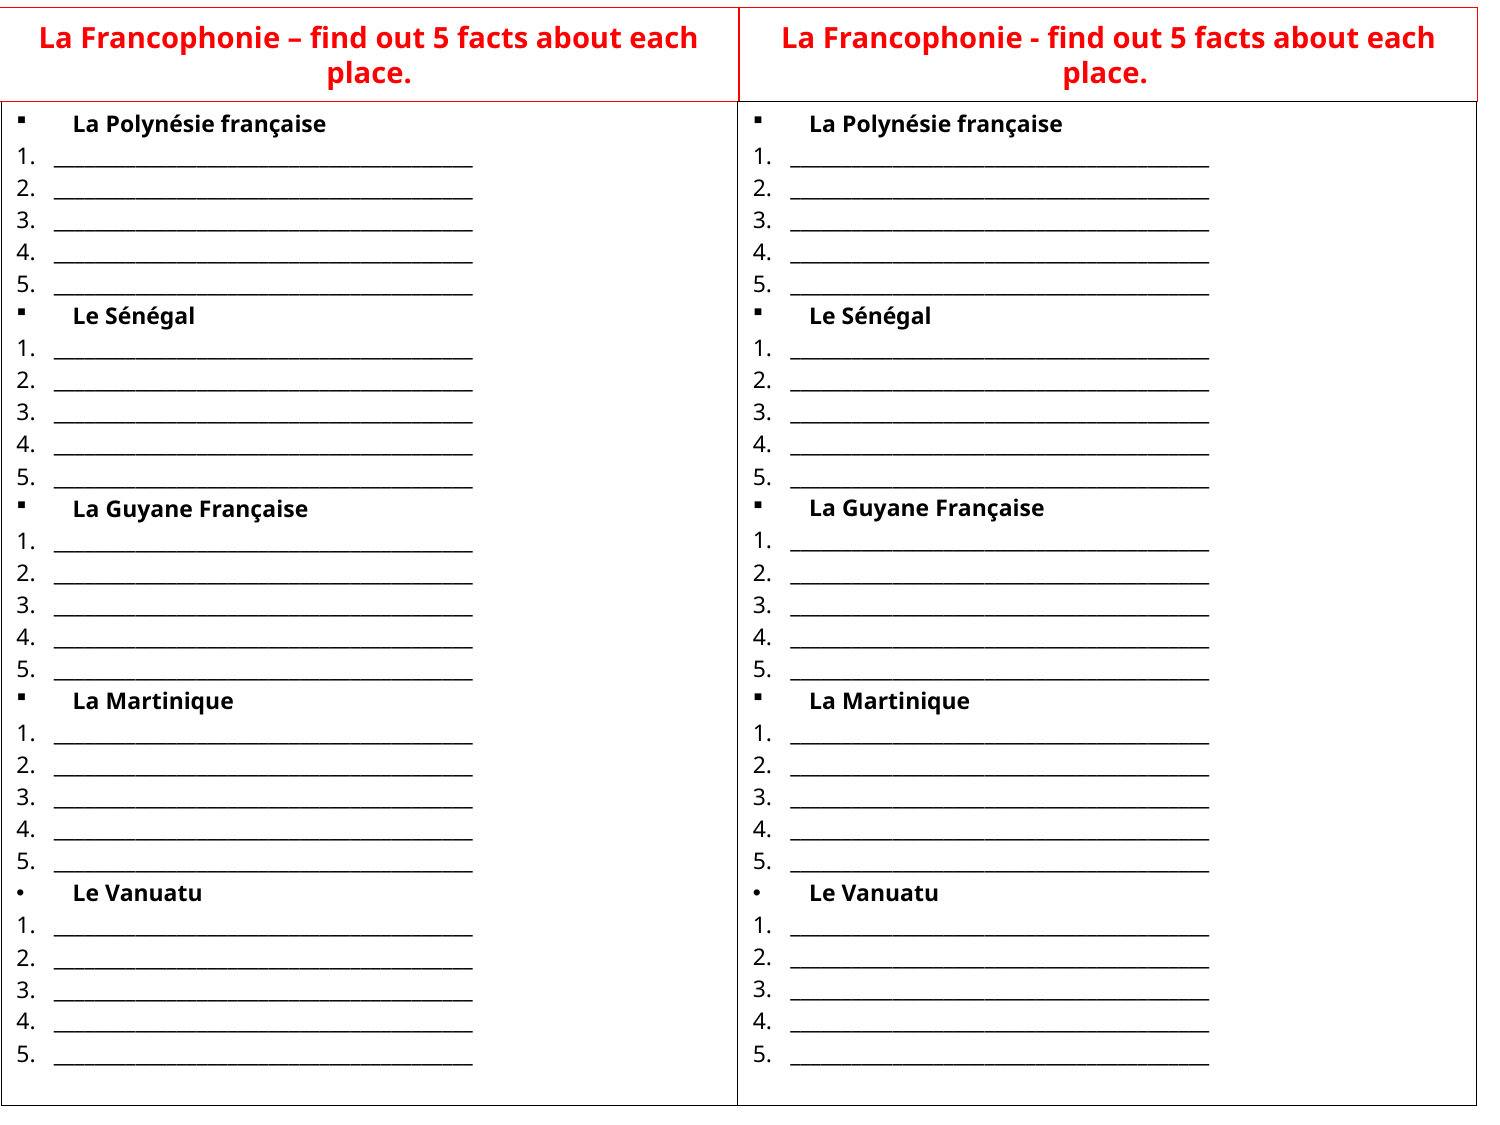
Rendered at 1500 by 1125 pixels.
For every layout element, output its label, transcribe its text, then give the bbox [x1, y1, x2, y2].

text_box La Polynésie française _________________________________________ _________________________________________ _________________________________________ _________________________________________ _________________________________________ Le Sénégal _________________________________________ _________________________________________ _________________________________________ _________________________________________ _________________________________________ La Guyane Française _________________________________________ _________________________________________ _________________________________________ _________________________________________ _________________________________________ La Martinique _________________________________________ _________________________________________ _________________________________________ _________________________________________ _________________________________________ Le Vanuatu _________________________________________ _________________________________________ _________________________________________ _________________________________________ _________________________________________ [737, 101, 1477, 1106]
text_box La Francophonie – find out 5 facts about each place. [0, 7, 739, 102]
list La Polynésie française _________________________________________ _________________________________________ _________________________________________ _________________________________________ _________________________________________ Le Sénégal _________________________________________ _________________________________________ _________________________________________ _________________________________________ _________________________________________ La Guyane Française _________________________________________ _________________________________________ _________________________________________ _________________________________________ _________________________________________ La Martinique _________________________________________ _________________________________________ _________________________________________ _________________________________________ _________________________________________ Le Vanuatu _________________________________________ _________________________________________ _________________________________________ _________________________________________ _________________________________________ [1, 102, 737, 1106]
text_box La Francophonie - find out 5 facts about each place. [739, 7, 1478, 102]
